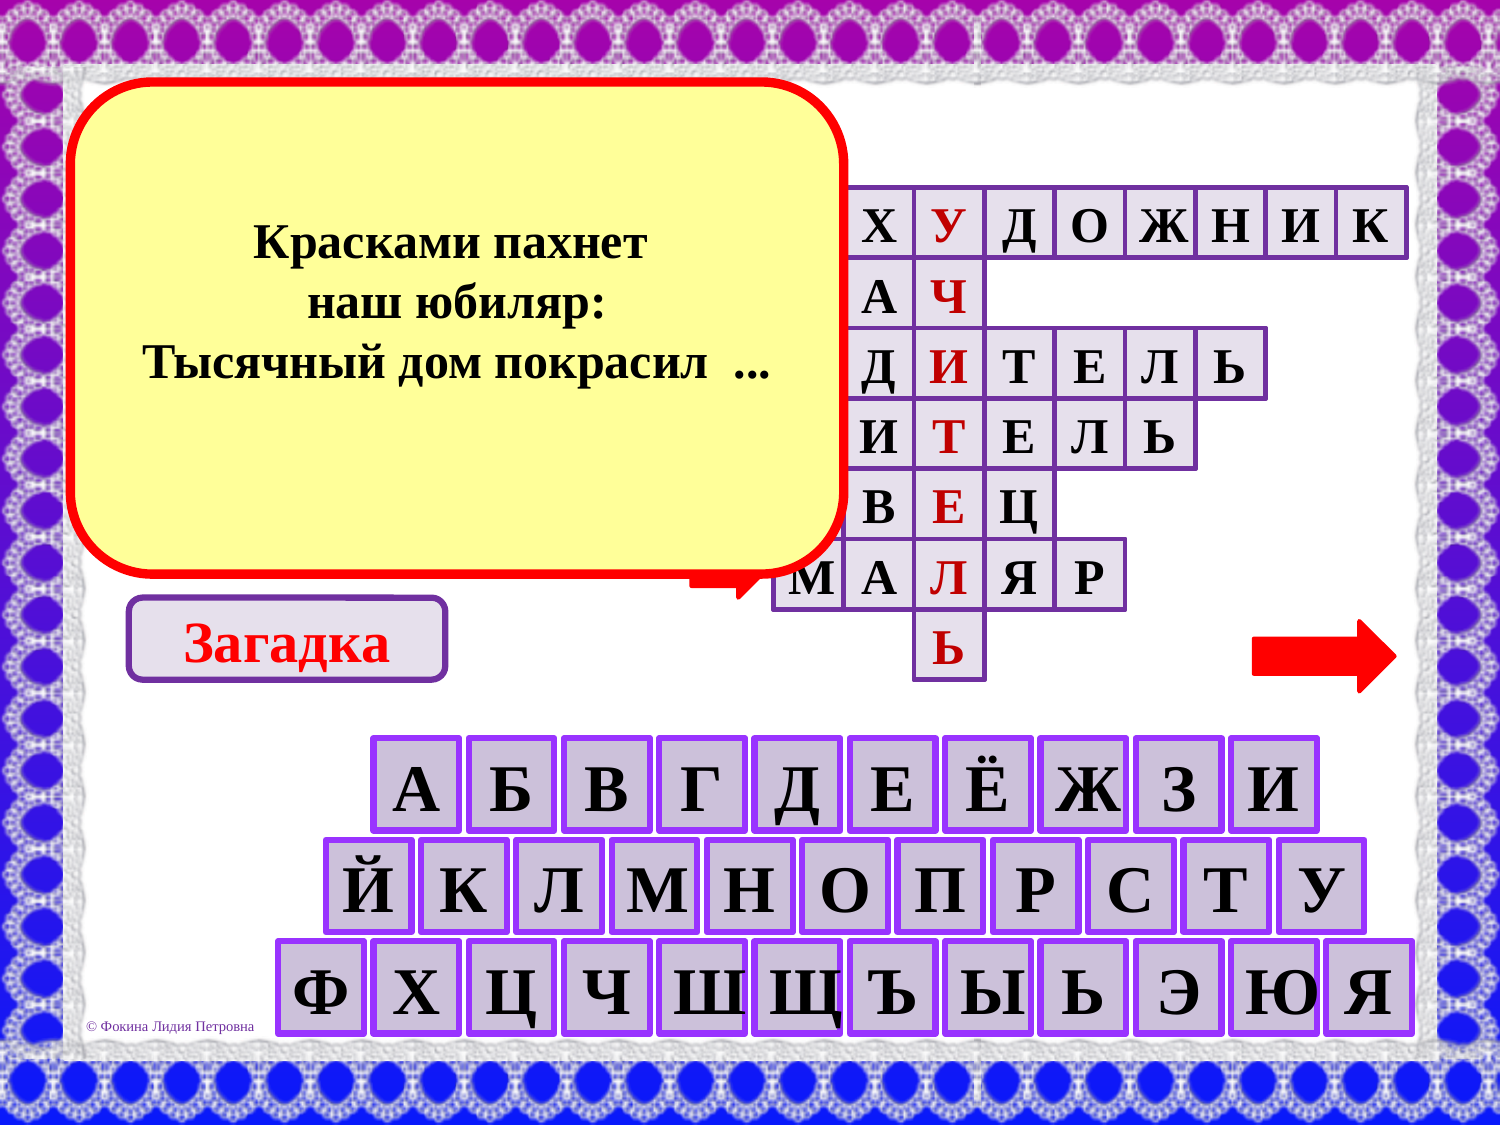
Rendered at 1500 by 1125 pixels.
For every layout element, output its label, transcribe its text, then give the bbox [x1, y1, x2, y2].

text_box Р [991, 838, 1081, 934]
text_box Й [324, 838, 414, 934]
picture [105, 105, 469, 552]
picture [1, 67, 89, 1058]
text_box Ы [943, 939, 1033, 1036]
text_box З [1134, 736, 1224, 833]
text_box Г [657, 736, 747, 833]
text_box О [800, 838, 890, 934]
text_box Е [848, 736, 938, 833]
text_box Ш [657, 939, 747, 1036]
text_box В [562, 736, 652, 833]
text_box К [419, 838, 509, 934]
text_box Д [752, 736, 842, 833]
text_box Я [1324, 939, 1414, 1036]
text_box П [895, 838, 985, 934]
text_box И [1229, 736, 1319, 833]
text_box Ь [1038, 939, 1128, 1036]
text_box Ф [276, 939, 366, 1036]
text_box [491, 187, 1407, 680]
text_box Ц [467, 939, 556, 1036]
text_box С [1086, 838, 1176, 934]
text_box Н [705, 838, 795, 934]
text_box У [1277, 838, 1366, 934]
text_box [1357, 688, 1366, 694]
text_box Загадка [126, 595, 448, 682]
text_box А [371, 736, 461, 833]
text_box Красками пахнет наш юбиляр: Тысячный дом покрасил ... [68, 79, 846, 577]
text_box Ъ [848, 939, 938, 1036]
picture [0, 0, 1500, 1125]
text_box Л [514, 838, 604, 934]
text_box Х [371, 939, 461, 1036]
text_box Ю [1229, 939, 1319, 1036]
text_box М [610, 838, 699, 934]
text_box Т [1181, 838, 1271, 934]
text_box Ё [943, 736, 1033, 833]
text_box Э [1134, 939, 1224, 1036]
text_box Щ [752, 939, 842, 1036]
text_box Ж [1038, 736, 1128, 833]
text_box Б [467, 736, 556, 833]
text_box Ч [562, 939, 652, 1036]
